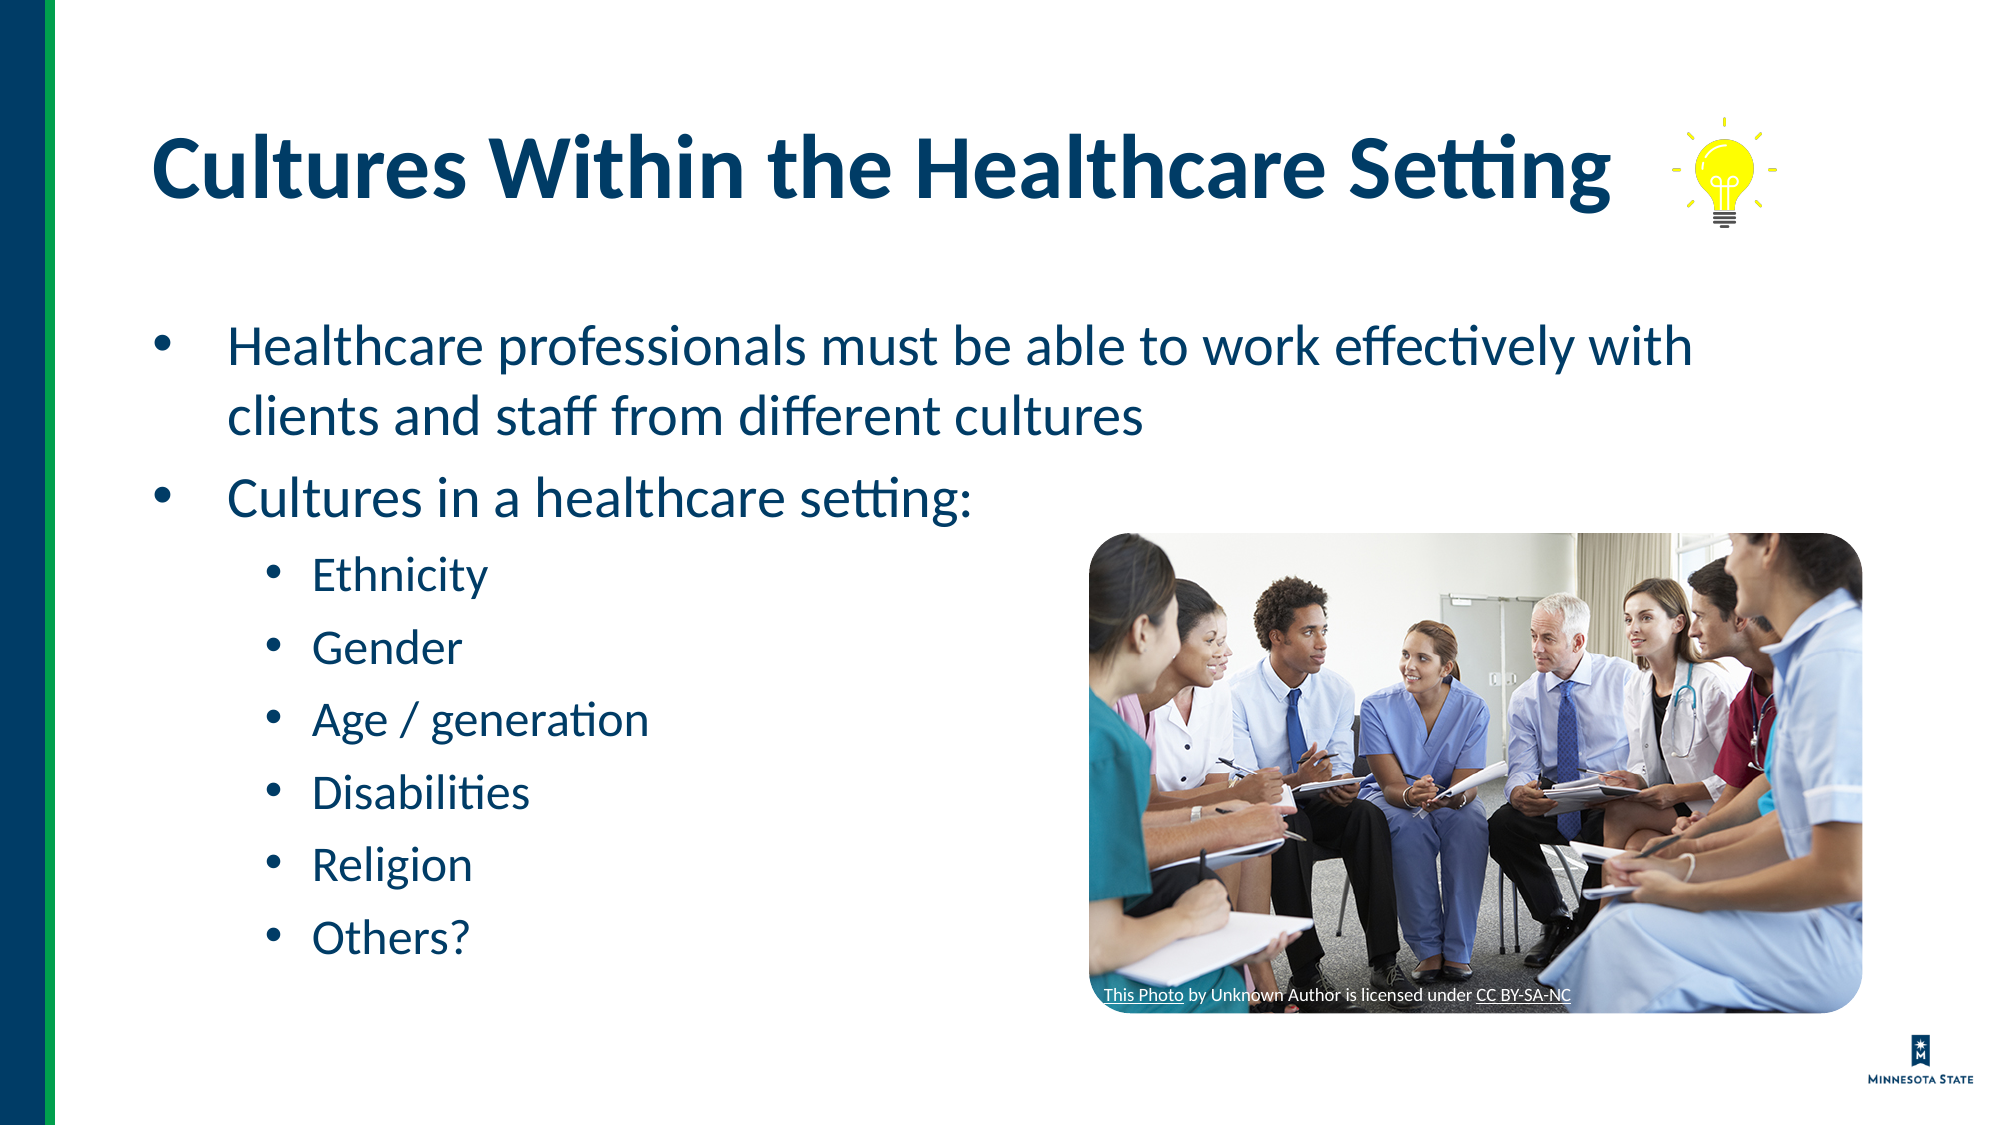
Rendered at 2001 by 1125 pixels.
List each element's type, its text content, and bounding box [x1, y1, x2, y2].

picture [1088, 532, 1863, 1014]
list Healthcare professionals must be able to work effectively with clients and staff from different cultures Cultures in a healthcare setting: Ethnicity Gender Age / generation Disabilities Religion Others? [137, 299, 1863, 1014]
picture [1823, 1028, 2001, 1095]
picture [1643, 88, 1806, 251]
title Cultures Within the Healthcare Setting [137, 59, 1863, 278]
